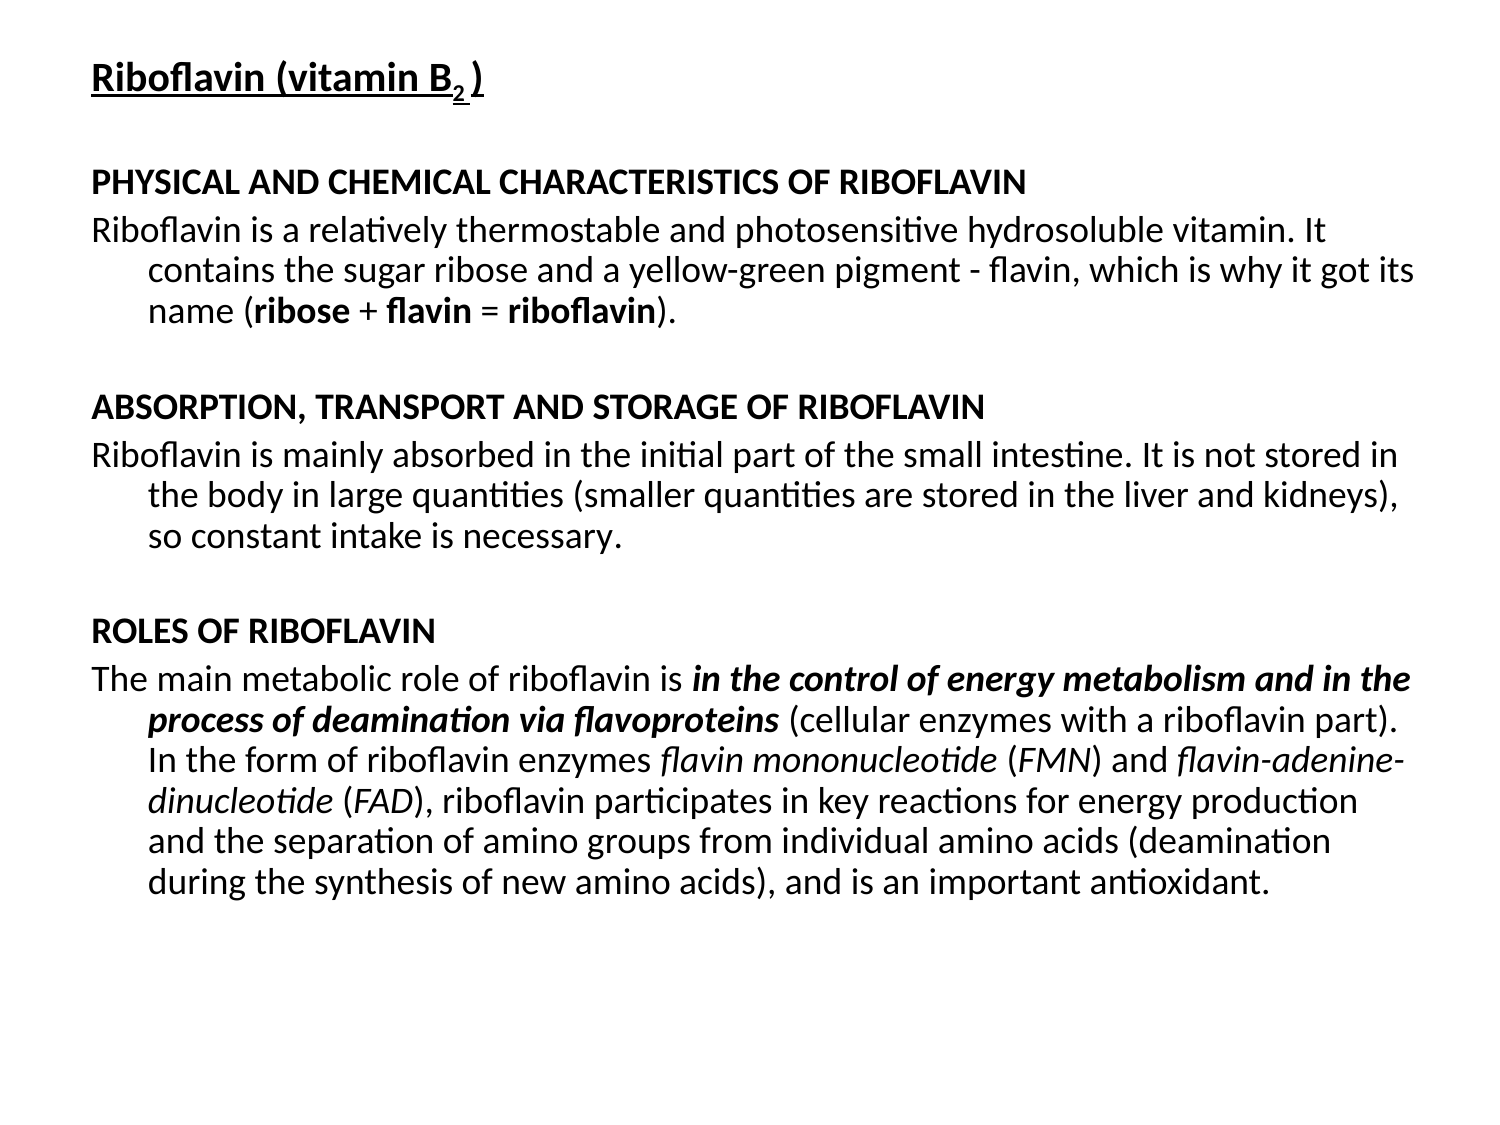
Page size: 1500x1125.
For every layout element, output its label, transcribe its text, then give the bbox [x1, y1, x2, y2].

text_box Riboflavin (vitamin B2 ) PHYSICAL AND CHEMICAL CHARACTERISTICS OF RIBOFLAVIN Riboflavin is a relatively thermostable and photosensitive hydrosoluble vitamin. It contains the sugar ribose and a yellow-green pigment - flavin, which is why it got its name (ribose + flavin = riboflavin). ABSORPTION, TRANSPORT AND STORAGE OF RIBOFLAVIN Riboflavin is mainly absorbed in the initial part of the small intestine. It is not stored in the body in large quantities (smaller quantities are stored in the liver and kidneys), so constant intake is necessary. ROLES OF RIBOFLAVIN The main metabolic role of riboflavin is in the control of energy metabolism and in the process of deamination via flavoproteins (cellular enzymes with a riboflavin part). In the form of riboflavin enzymes flavin mononucleotide (FMN) and flavin-adenine-dinucleotide (FAD), riboflavin participates in key reactions for energy production and the separation of amino groups from individual amino acids (deamination during the synthesis of new amino acids), and is an important antioxidant. [76, 42, 1440, 1024]
